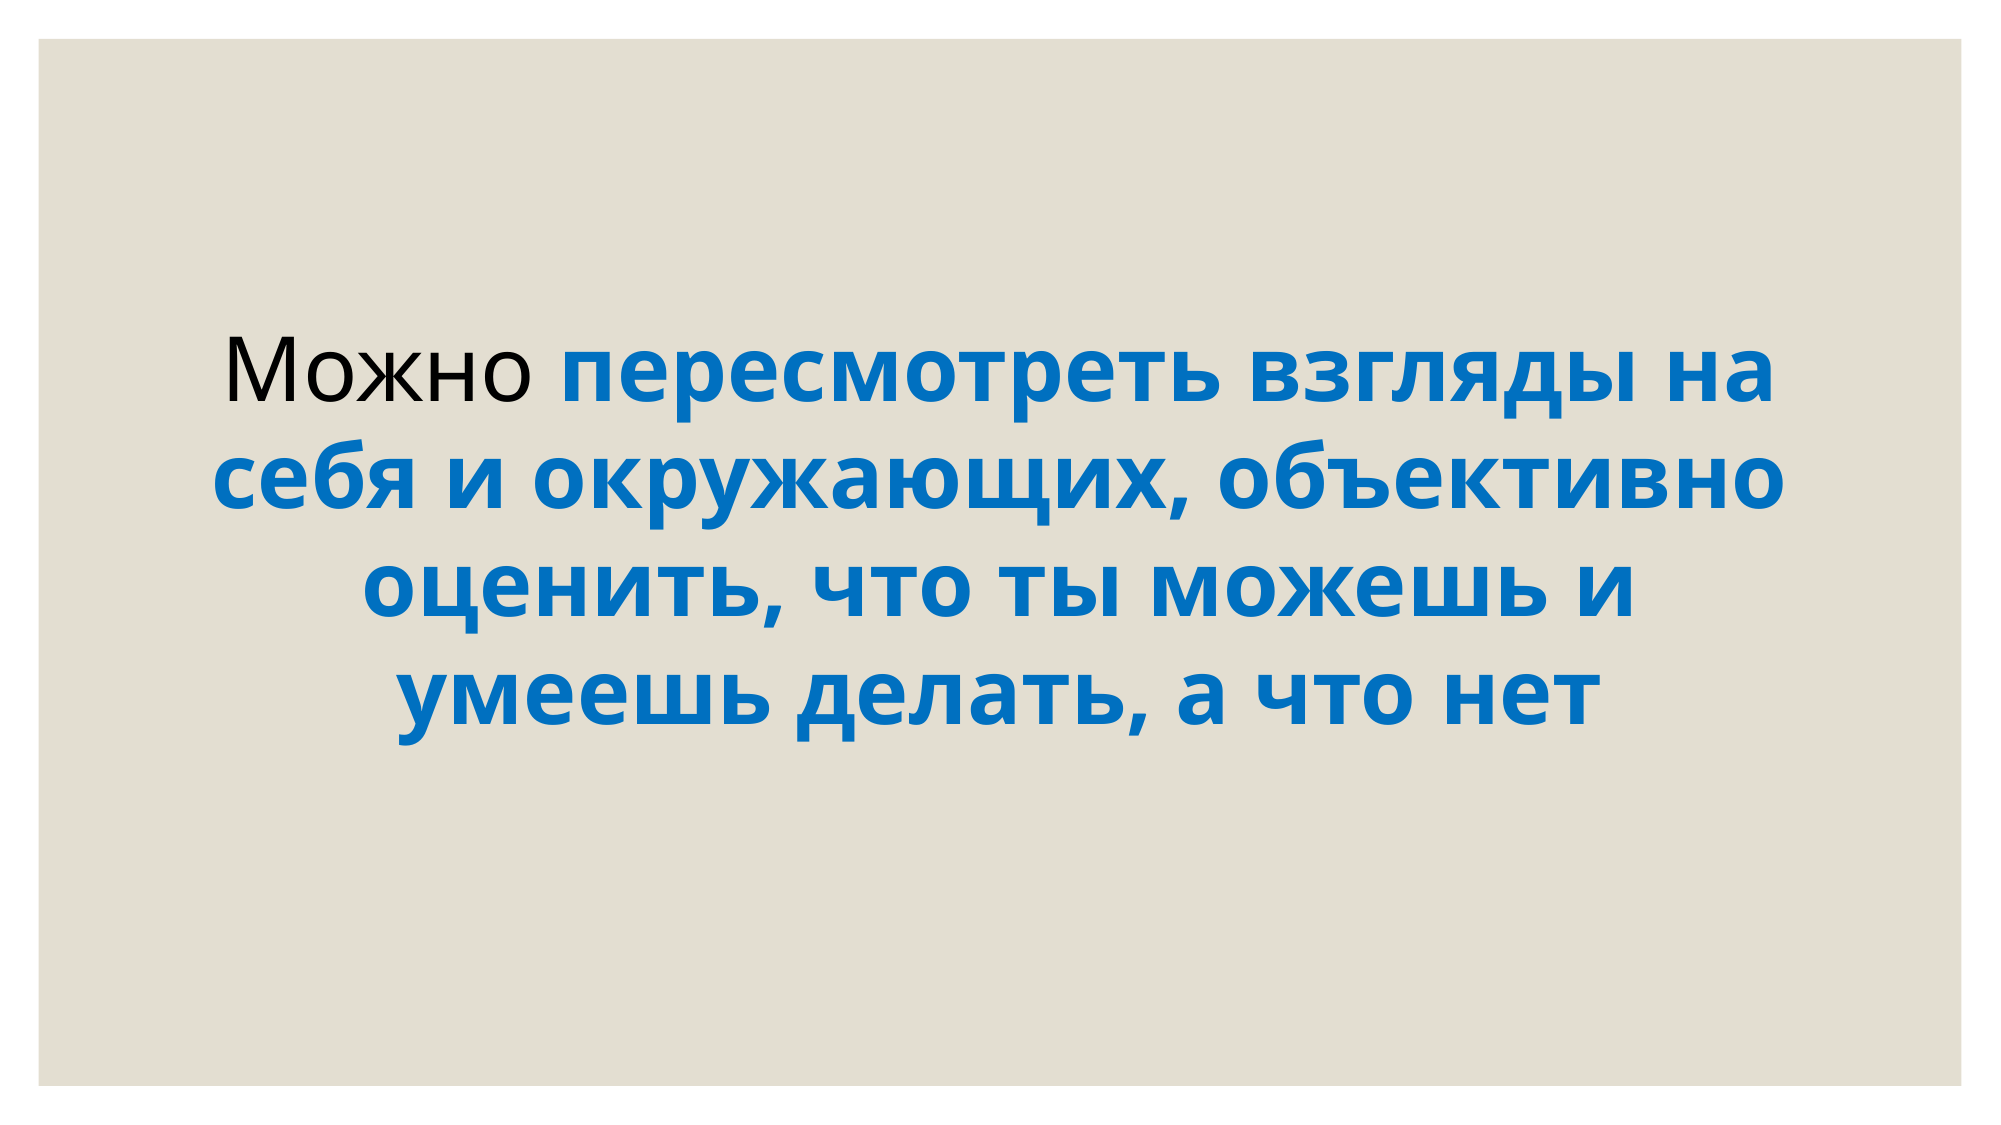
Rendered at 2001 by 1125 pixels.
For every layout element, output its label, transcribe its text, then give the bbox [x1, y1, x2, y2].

list Можно пересмотреть взгляды на себя и окружающих, объективно оценить, что ты можешь и умеешь делать, а что нет [174, 303, 1825, 845]
